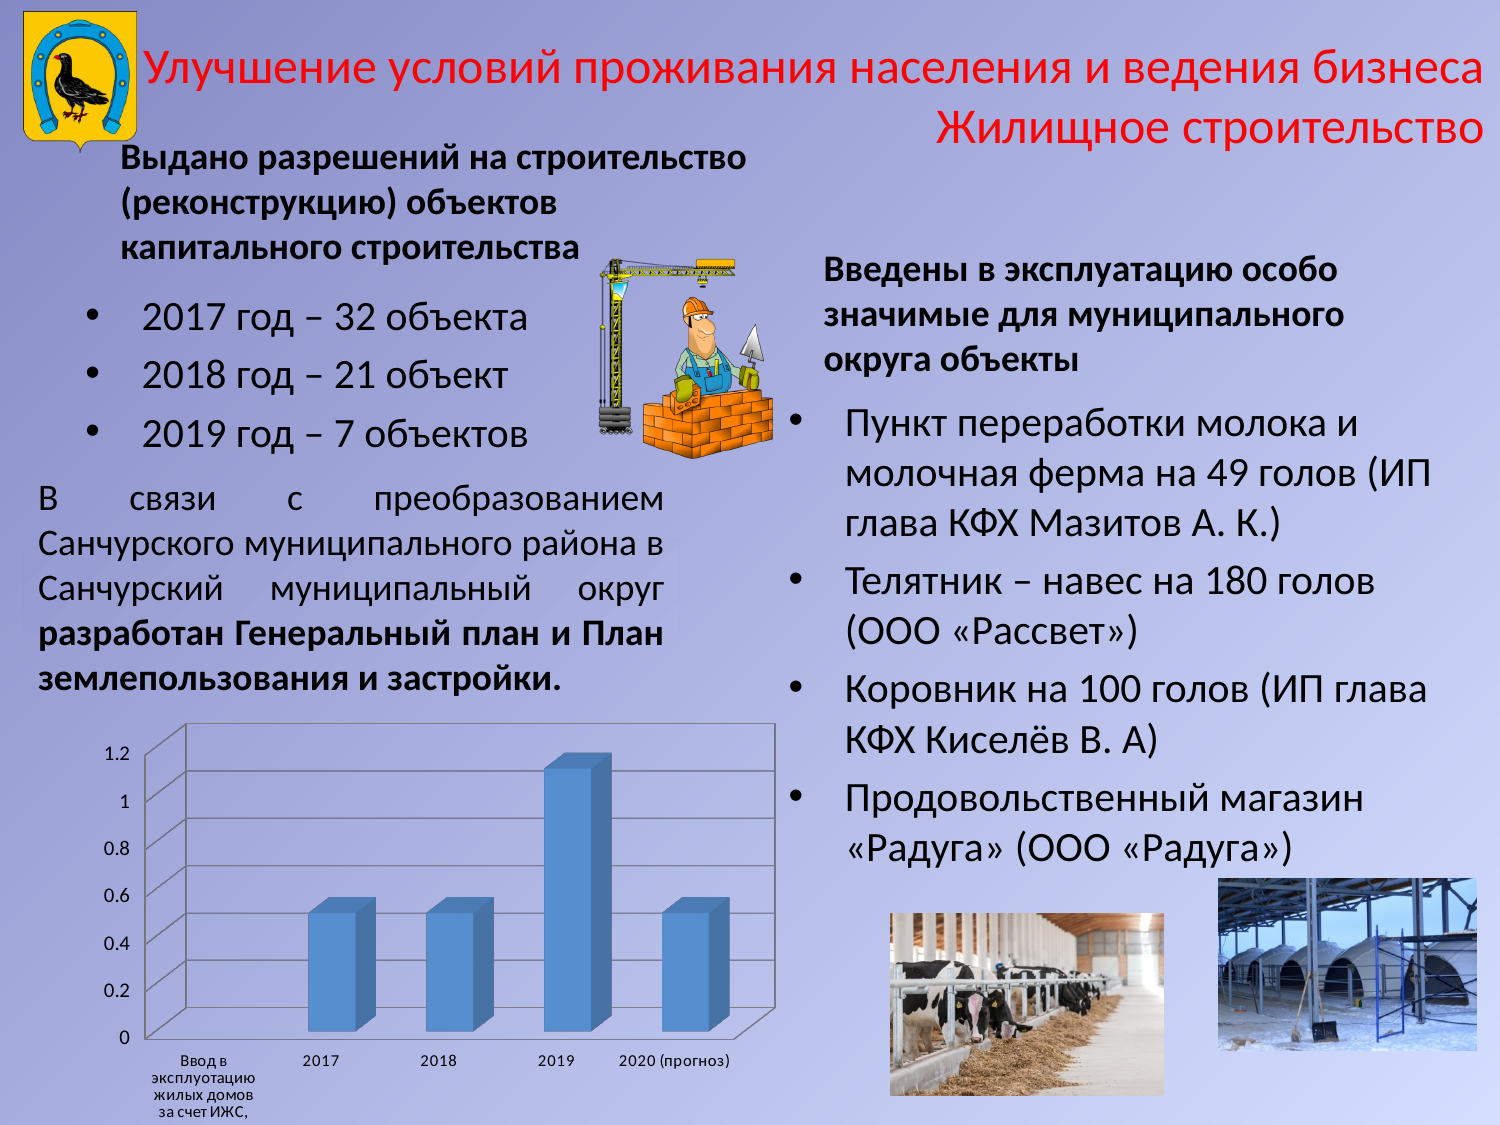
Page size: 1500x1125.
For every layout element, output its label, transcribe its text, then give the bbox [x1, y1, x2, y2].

list Выдано разрешений на строительство (реконструкцию) объектов капитального строительства [105, 152, 773, 275]
picture [597, 257, 773, 459]
list Введены в эксплуатацию особо значимые для муниципального округа объекты [808, 281, 1472, 386]
chart [81, 714, 798, 1125]
picture [890, 913, 1164, 1097]
picture [23, 11, 137, 153]
picture [1218, 878, 1477, 1051]
text_box В связи с преобразованием Санчурского муниципального района в Санчурский муниципальный округ разработан Генеральный план и План землепользования и застройки. [21, 537, 682, 635]
list 2017 год – 32 объекта 2018 год – 21 объект 2019 год – 7 объектов [70, 281, 715, 481]
title Улучшение условий проживания населения и ведения бизнеса Жилищное строительство [75, 0, 1500, 188]
list Пункт переработки молока и молочная ферма на 49 голов (ИП глава КФХ Мазитов А. К.) Телятник – навес на 180 голов (ООО «Рассвет») Коровник на 100 голов (ИП глава КФХ Киселёв В. А) Продовольственный магазин «Радуга» (ООО «Радуга») [773, 386, 1477, 914]
